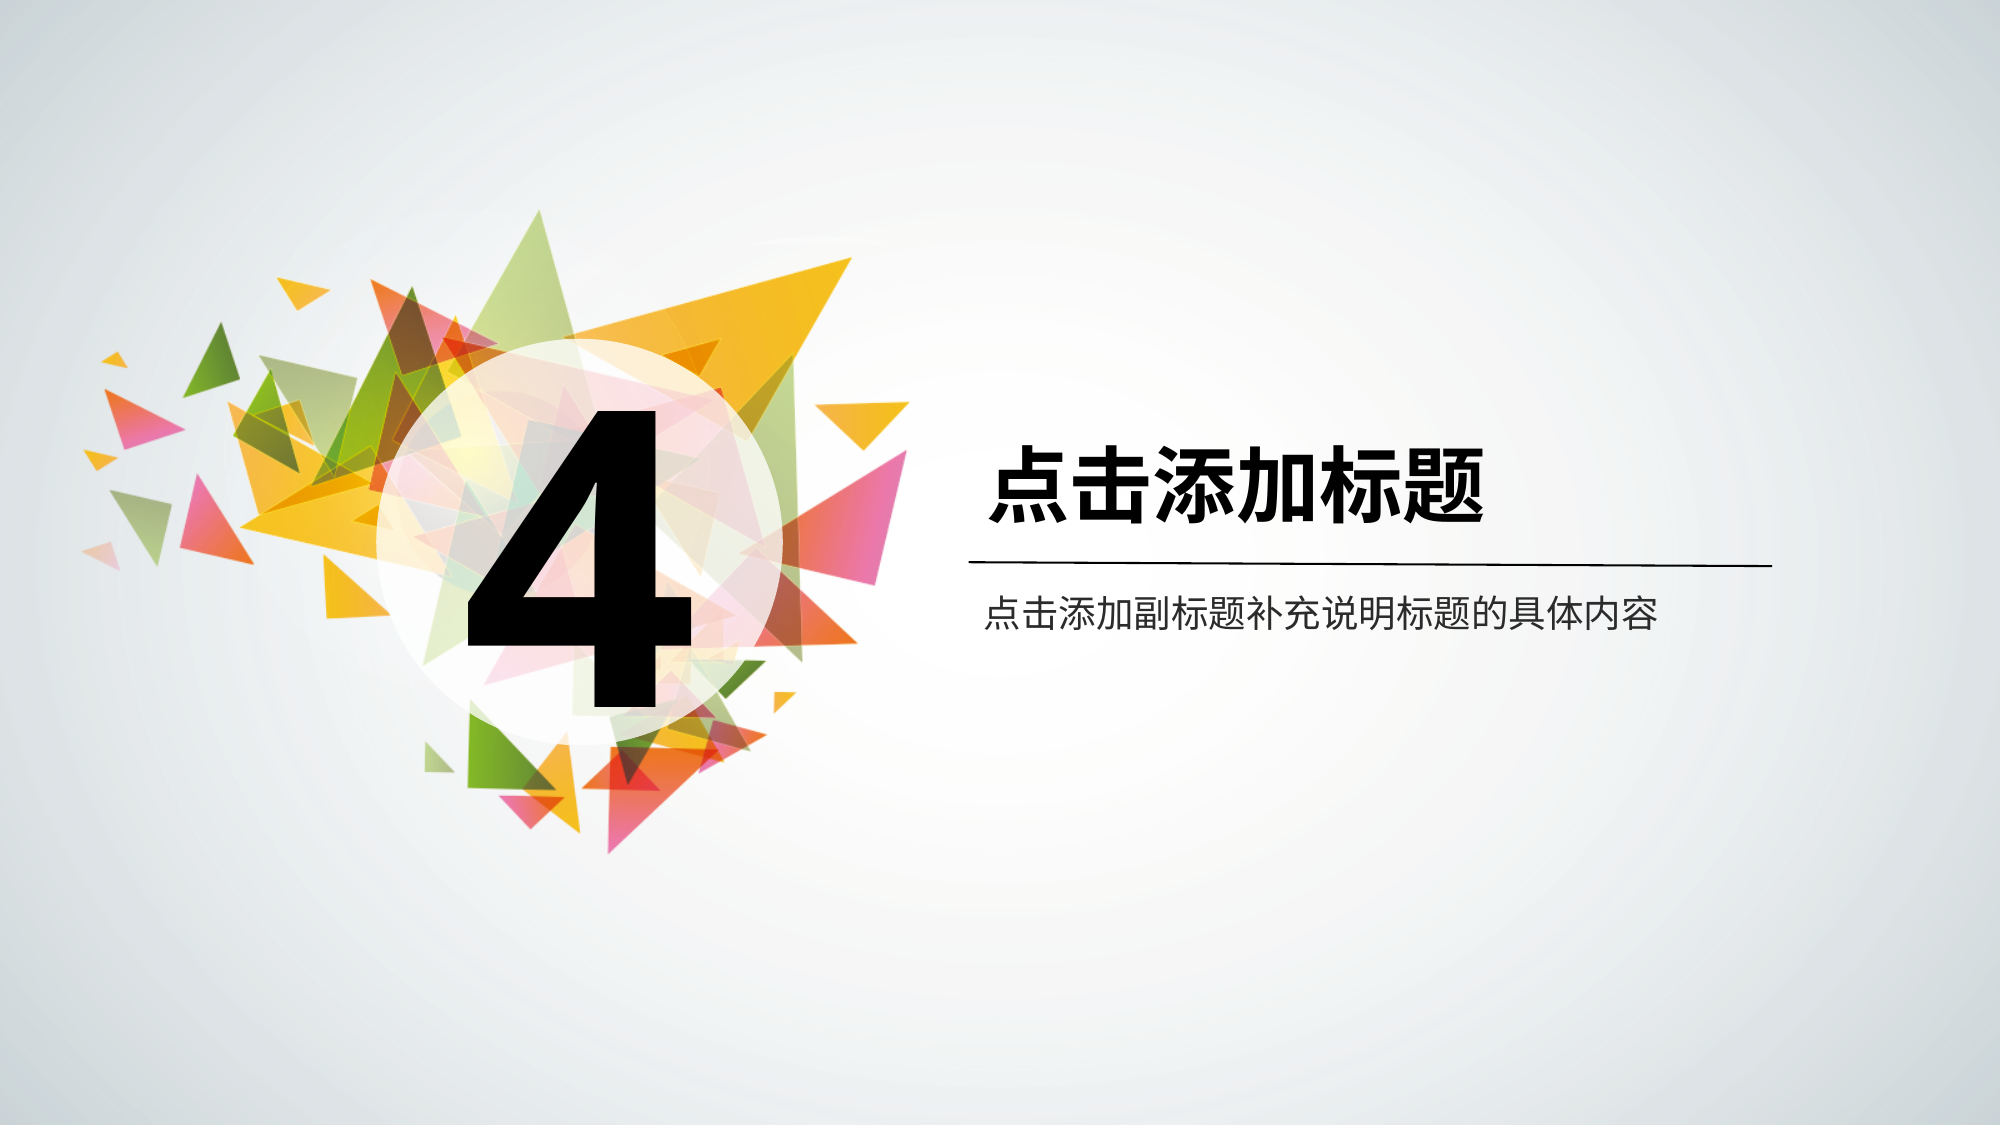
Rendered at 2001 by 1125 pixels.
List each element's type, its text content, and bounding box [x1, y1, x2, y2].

text_box [823, 415, 1825, 593]
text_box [968, 562, 1773, 567]
text_box 点击添加副标题补充说明标题的具体内容 [968, 559, 1813, 642]
text_box 4 [375, 337, 784, 747]
text_box 点击添加标题 [971, 426, 1501, 541]
picture [0, 0, 2000, 1125]
